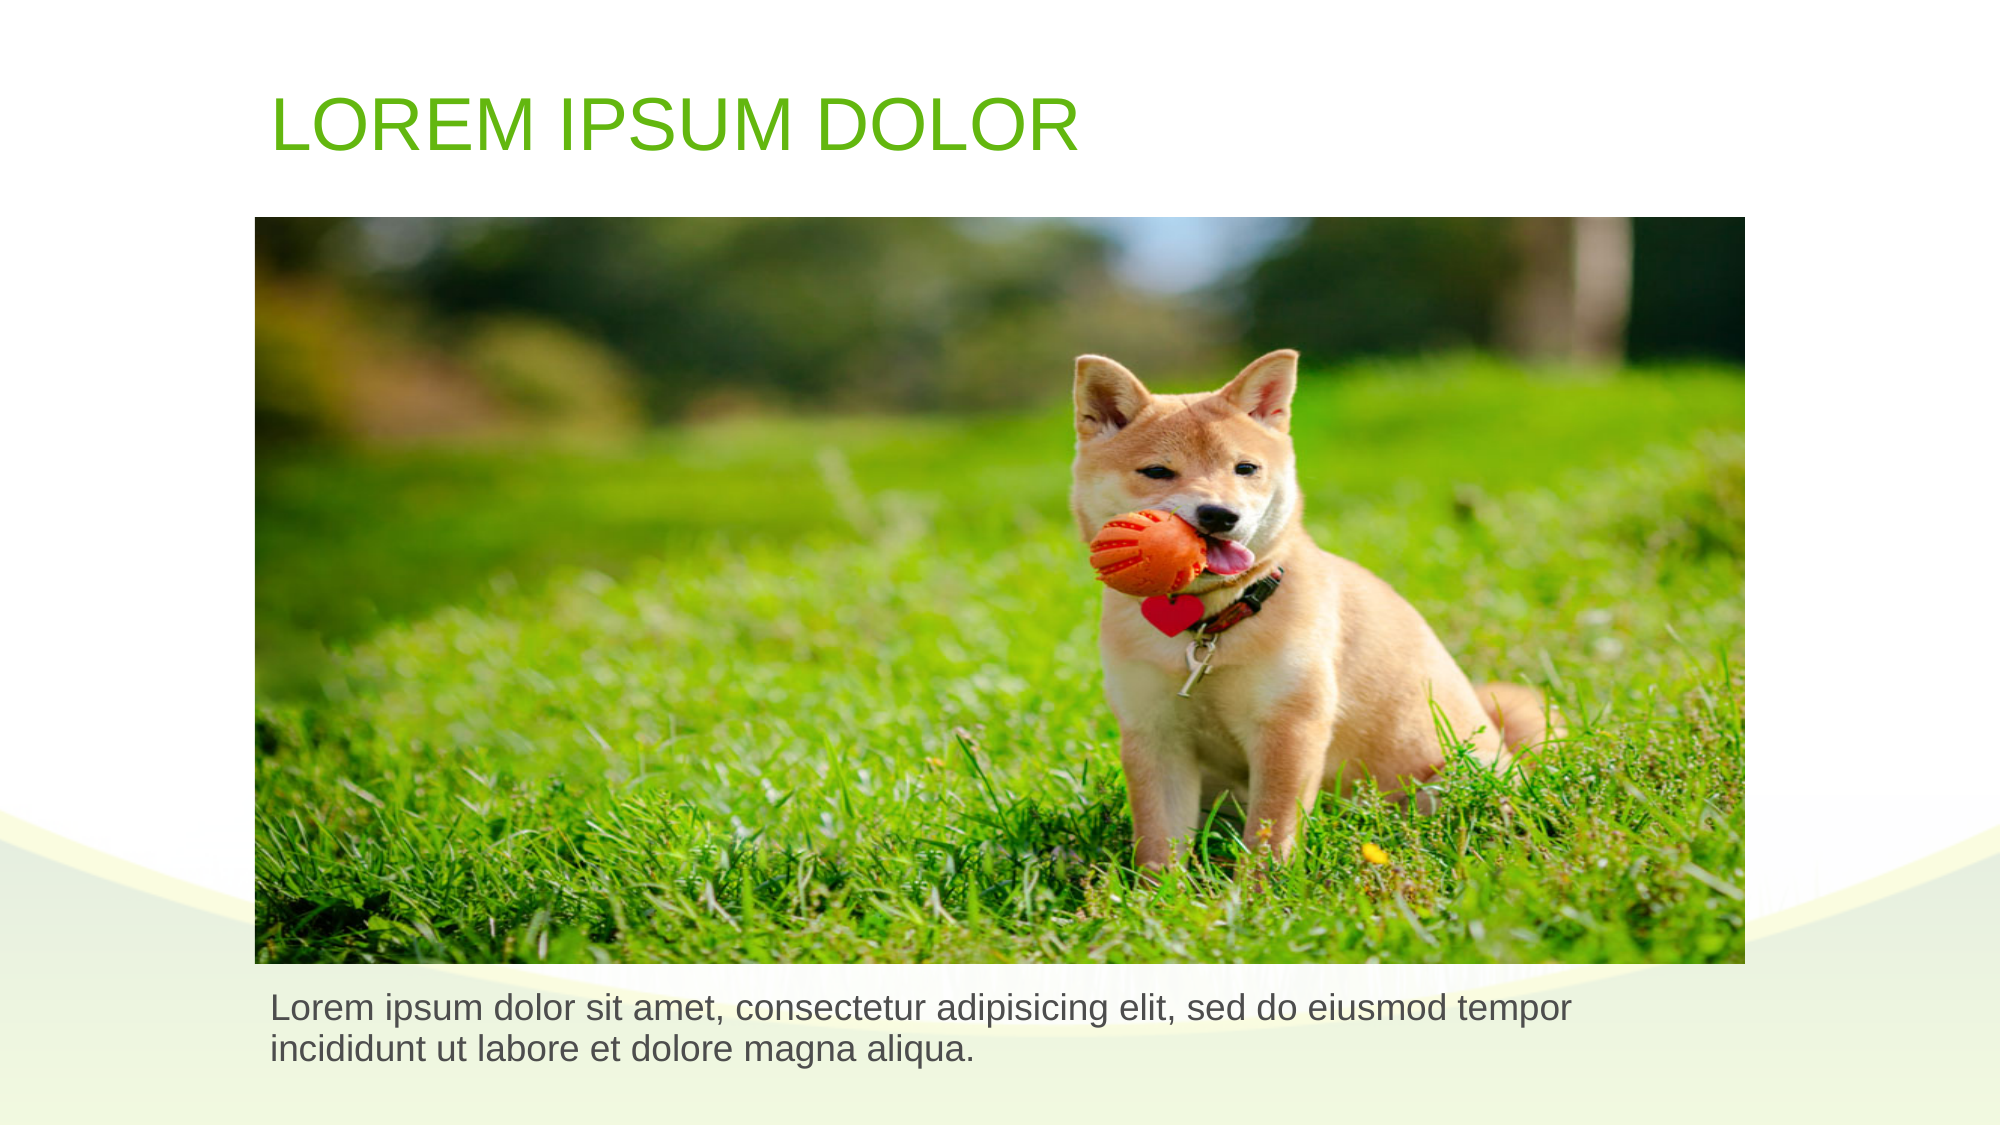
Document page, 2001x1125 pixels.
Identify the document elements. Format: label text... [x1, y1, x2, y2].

text_box LOREM IPSUM DOLOR [254, 47, 1745, 202]
text_box Lorem ipsum dolor sit amet, consectetur adipisicing elit, sed do eiusmod tempor incididunt ut labore et dolore magna aliqua. [254, 979, 1745, 1078]
text_box [254, 217, 1746, 964]
